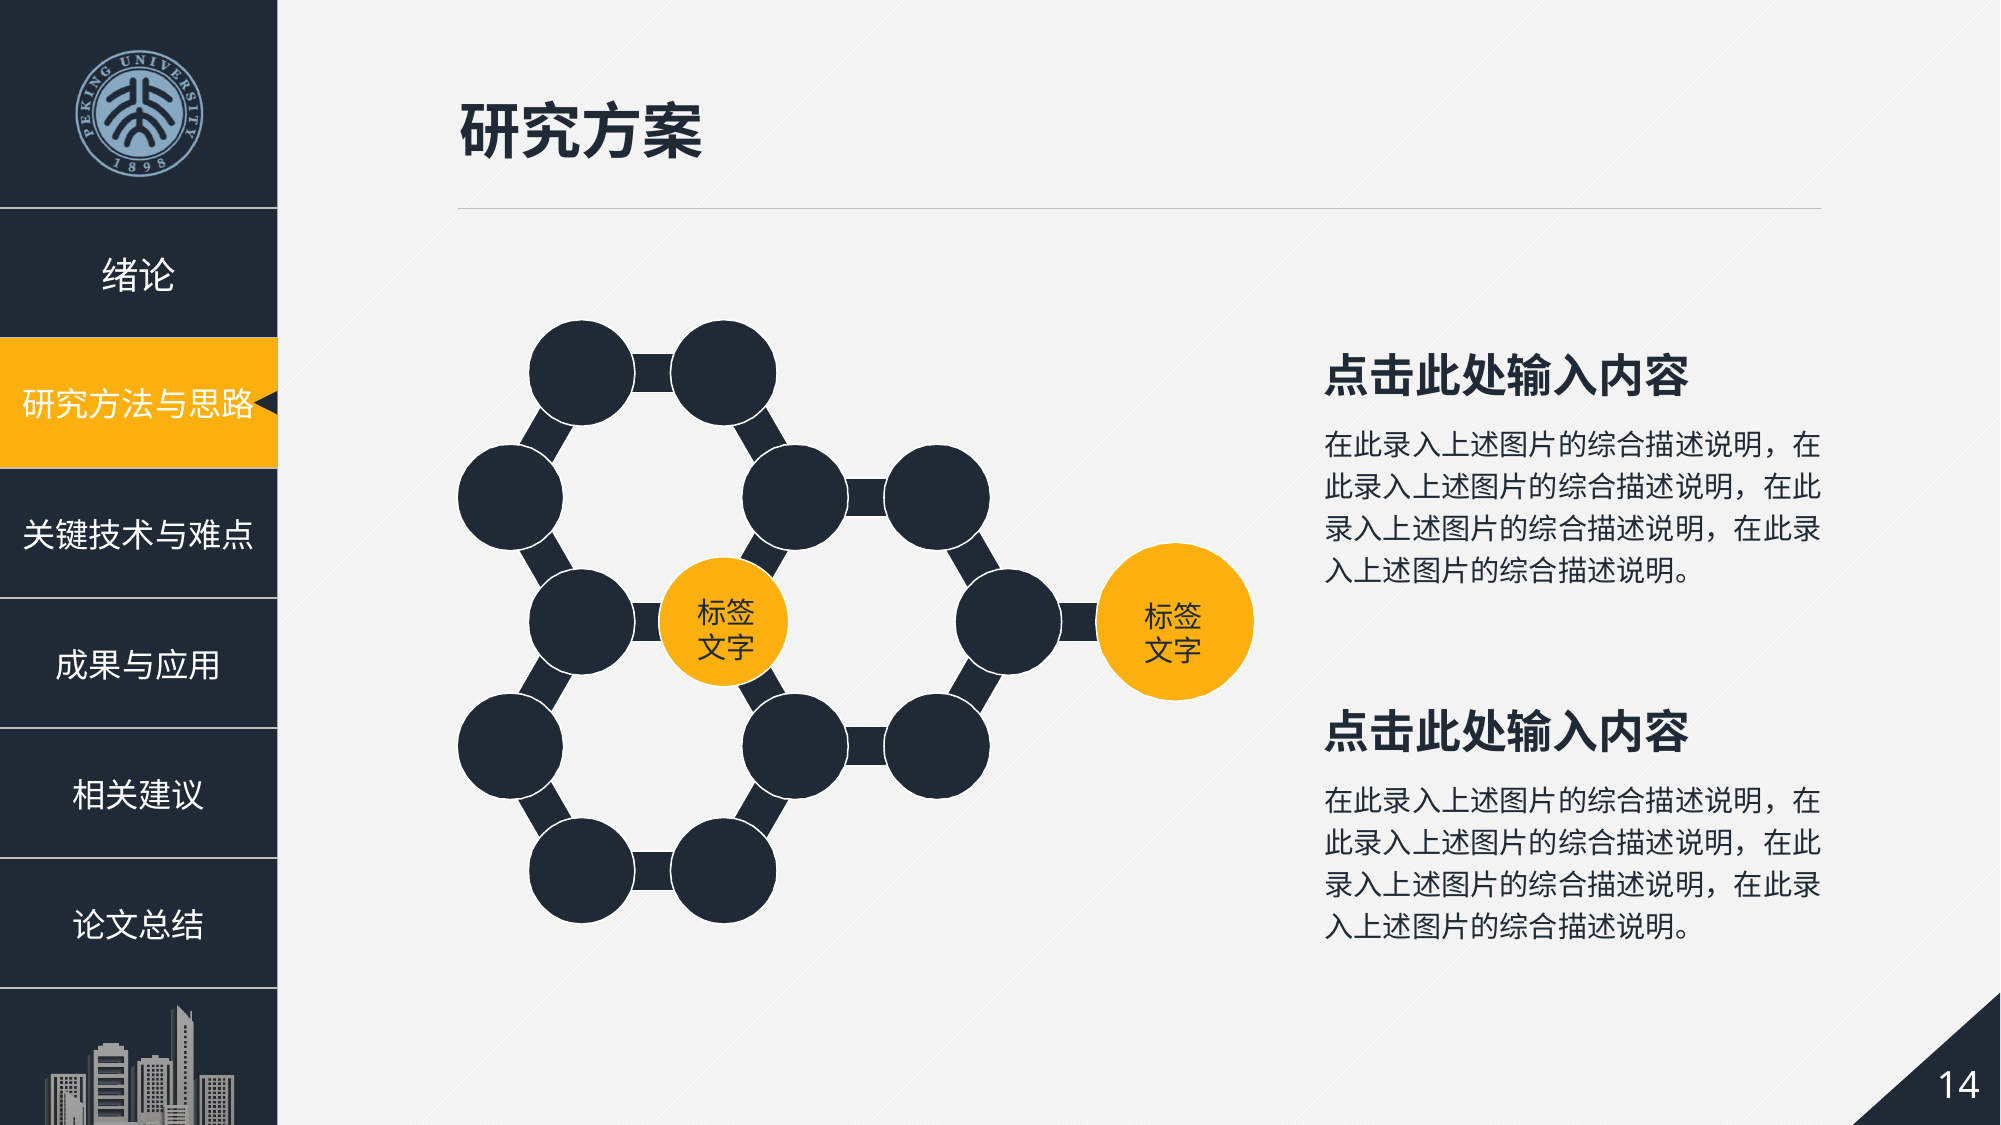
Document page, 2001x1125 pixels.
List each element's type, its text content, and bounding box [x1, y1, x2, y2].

text_box 点击此处输入内容 [1289, 694, 1726, 765]
picture [16, 1004, 260, 1125]
text_box 在此录入上述图片的综合描述说明，在此录入上述图片的综合描述说明，在此录入上述图片的综合描述说明，在此录入上述图片的综合描述说明。 [1309, 412, 1838, 595]
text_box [457, 319, 1255, 925]
text_box 在此录入上述图片的综合描述说明，在此录入上述图片的综合描述说明，在此录入上述图片的综合描述说明，在此录入上述图片的综合描述说明。 [1309, 767, 1838, 951]
text_box 点击此处输入内容 [1289, 339, 1726, 409]
text_box 研究方案 [444, 84, 719, 173]
